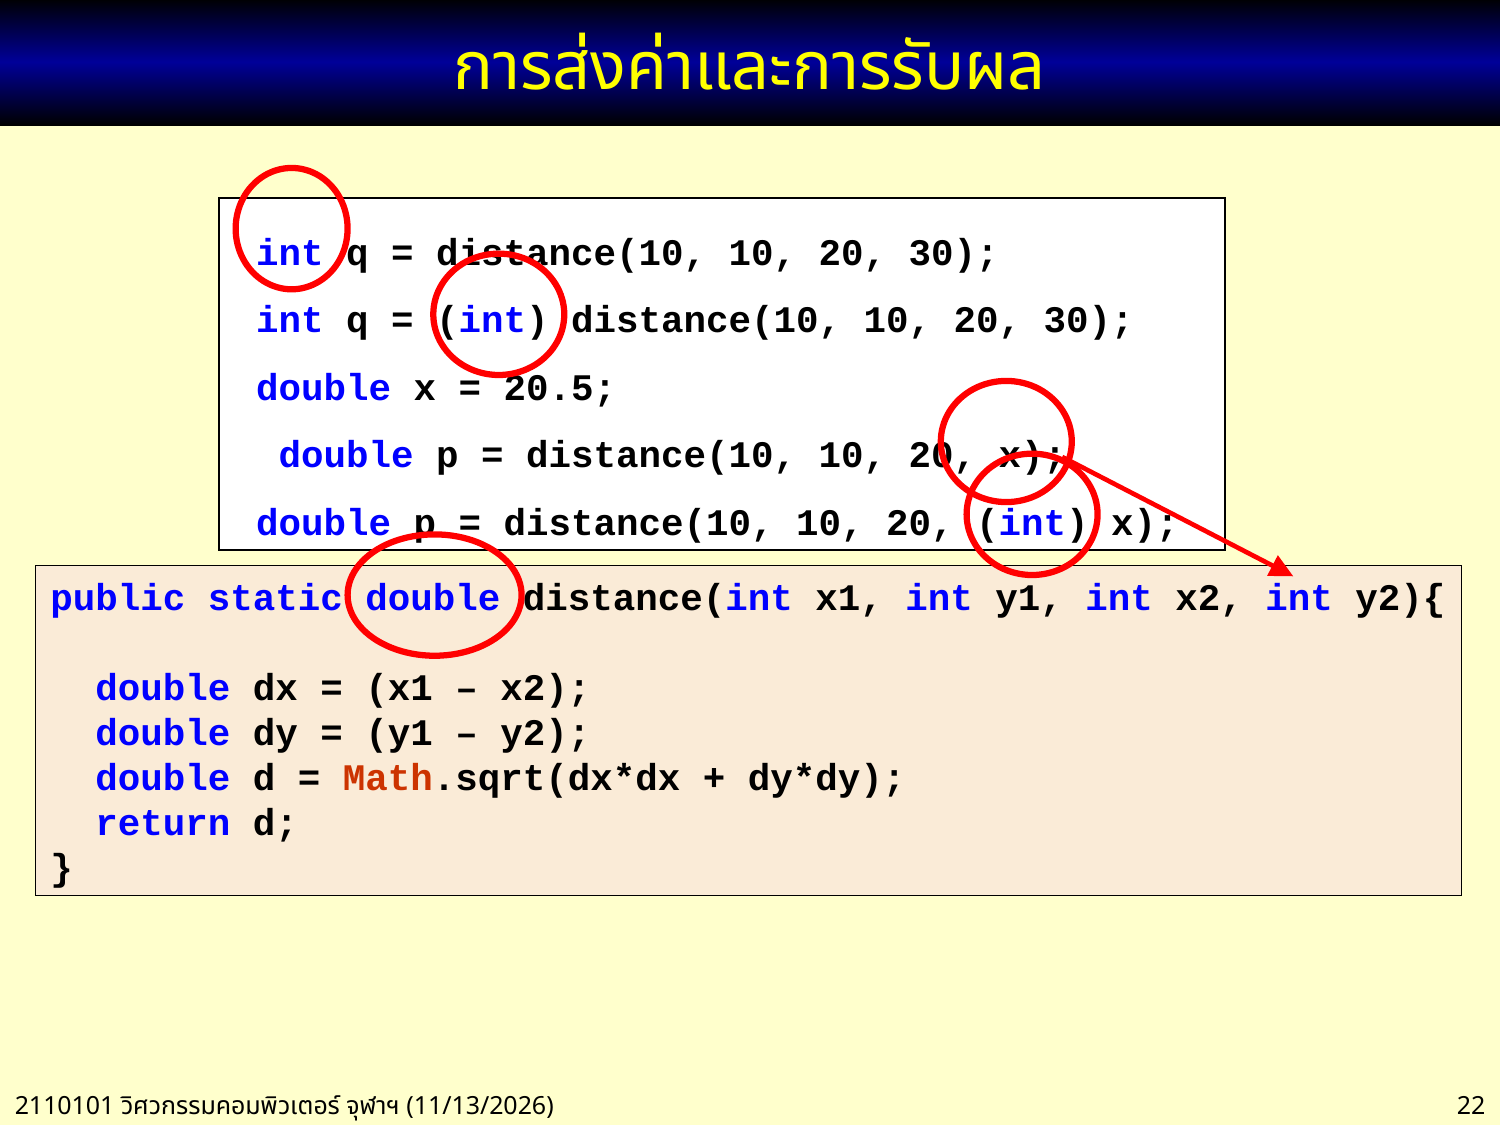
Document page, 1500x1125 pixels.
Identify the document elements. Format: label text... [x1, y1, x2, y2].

text_box [235, 167, 348, 290]
title การส่งค่าและการรับผล [0, 0, 1500, 126]
text_box [433, 253, 565, 376]
text_box public static double distance(int x1, int y1, int x2, int y2){ double dx = (x1 – x2); double dy = (y1 – y2); double d = Math.sqrt(dx*dx + dy*dy); return d; } [35, 565, 1462, 896]
text_box int q = distance(10, 10, 20, 30); int q = (int) distance(10, 10, 20, 30); double x = 20.5; double p = distance(10, 10, 20, x); double p = distance(10, 10, 20, (int) x); [219, 197, 1225, 551]
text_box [940, 380, 1294, 577]
text_box [347, 534, 522, 656]
